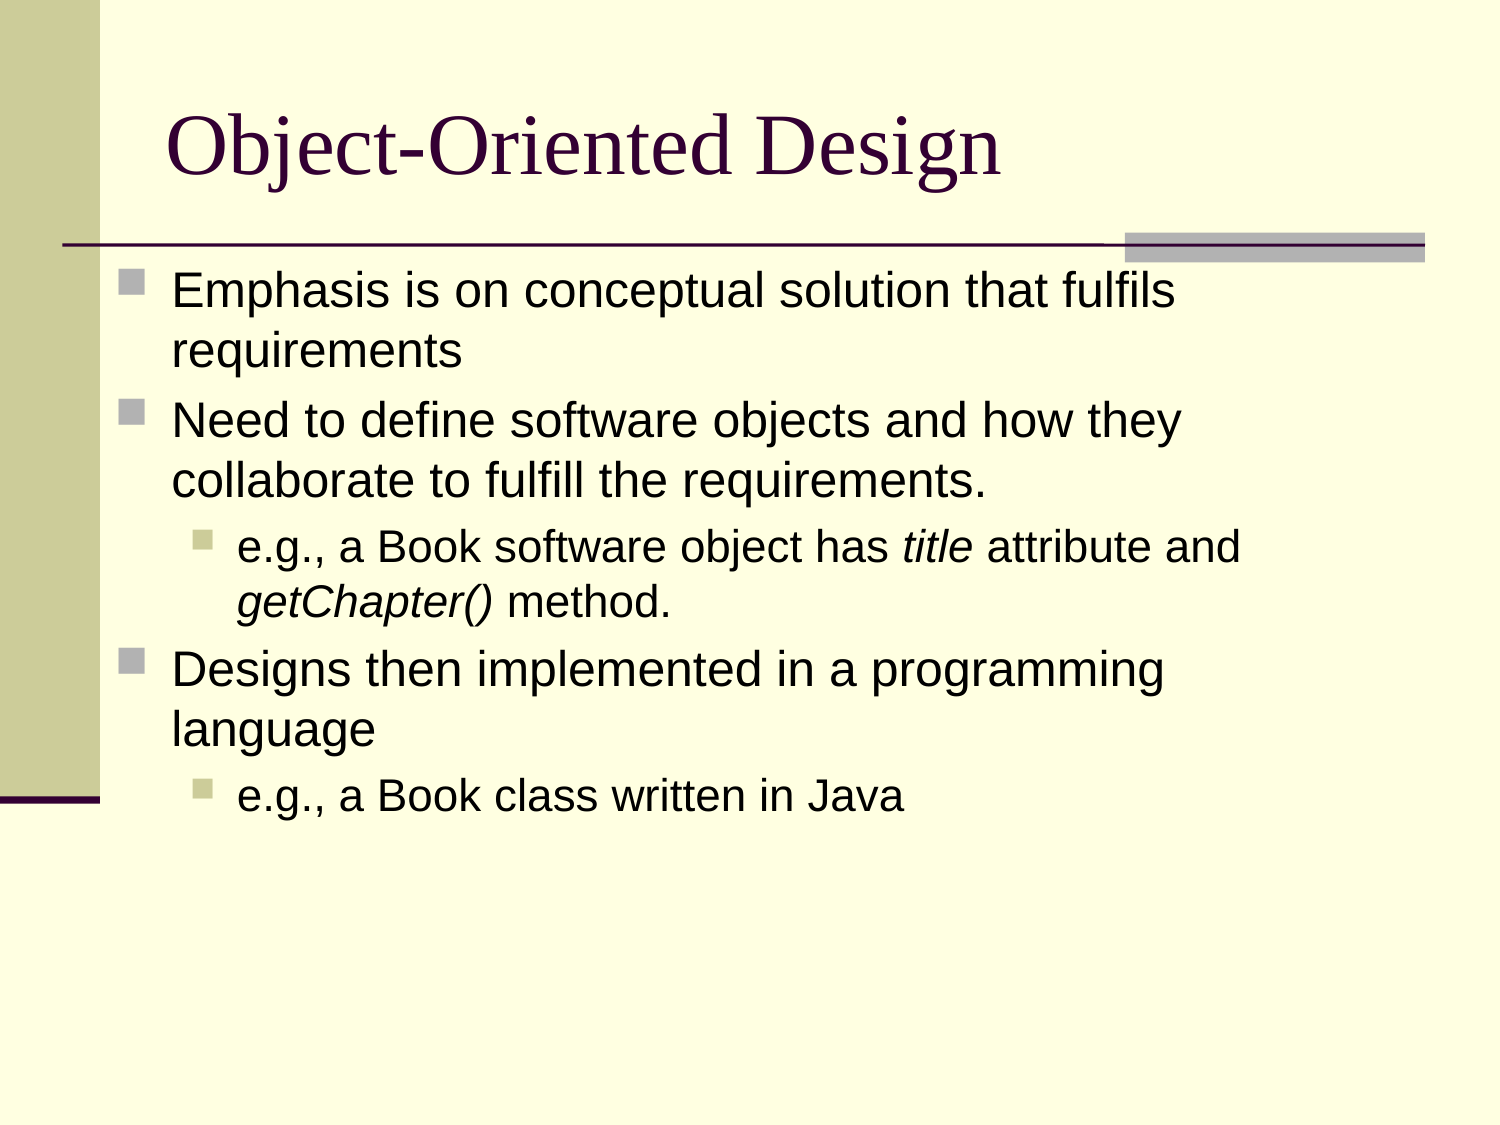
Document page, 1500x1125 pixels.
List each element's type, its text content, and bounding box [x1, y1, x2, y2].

title Object-Oriented Design [149, 45, 1426, 234]
list Emphasis is on conceptual solution that fulfils requirements Need to define software objects and how they collaborate to fulfill the requirements. e.g., a Book software object has title attribute and getChapter() method. Designs then implemented in a programming language e.g., a Book class written in Java [99, 249, 1376, 994]
